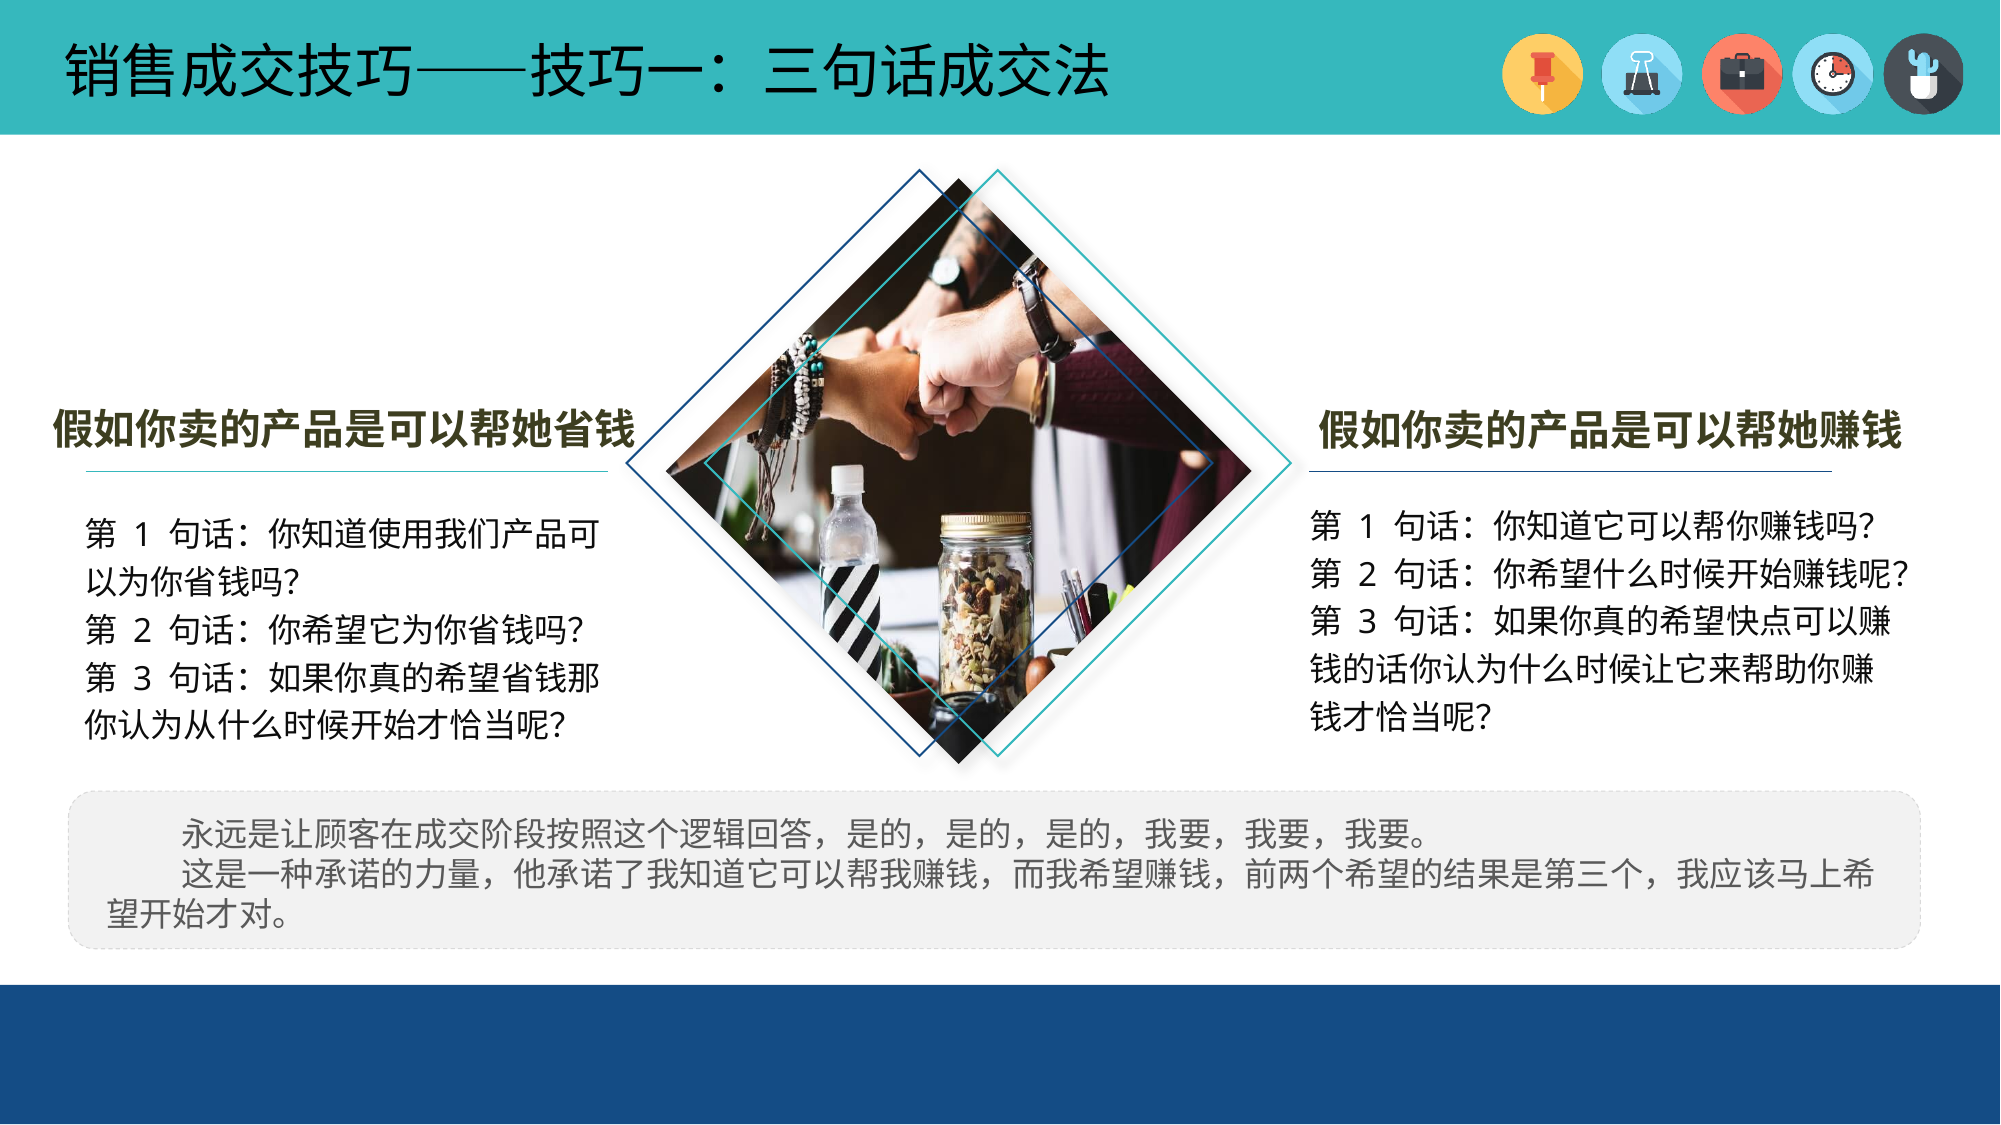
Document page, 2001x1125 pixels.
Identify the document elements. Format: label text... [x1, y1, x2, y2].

text_box 销售成交技巧——技巧一：三句话成交法 [49, 26, 1194, 112]
picture [1502, 27, 1964, 116]
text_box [1294, 396, 1921, 791]
text_box [0, 0, 2000, 136]
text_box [68, 791, 1921, 949]
text_box [0, 984, 2000, 1125]
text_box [85, 170, 1832, 764]
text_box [34, 395, 655, 755]
